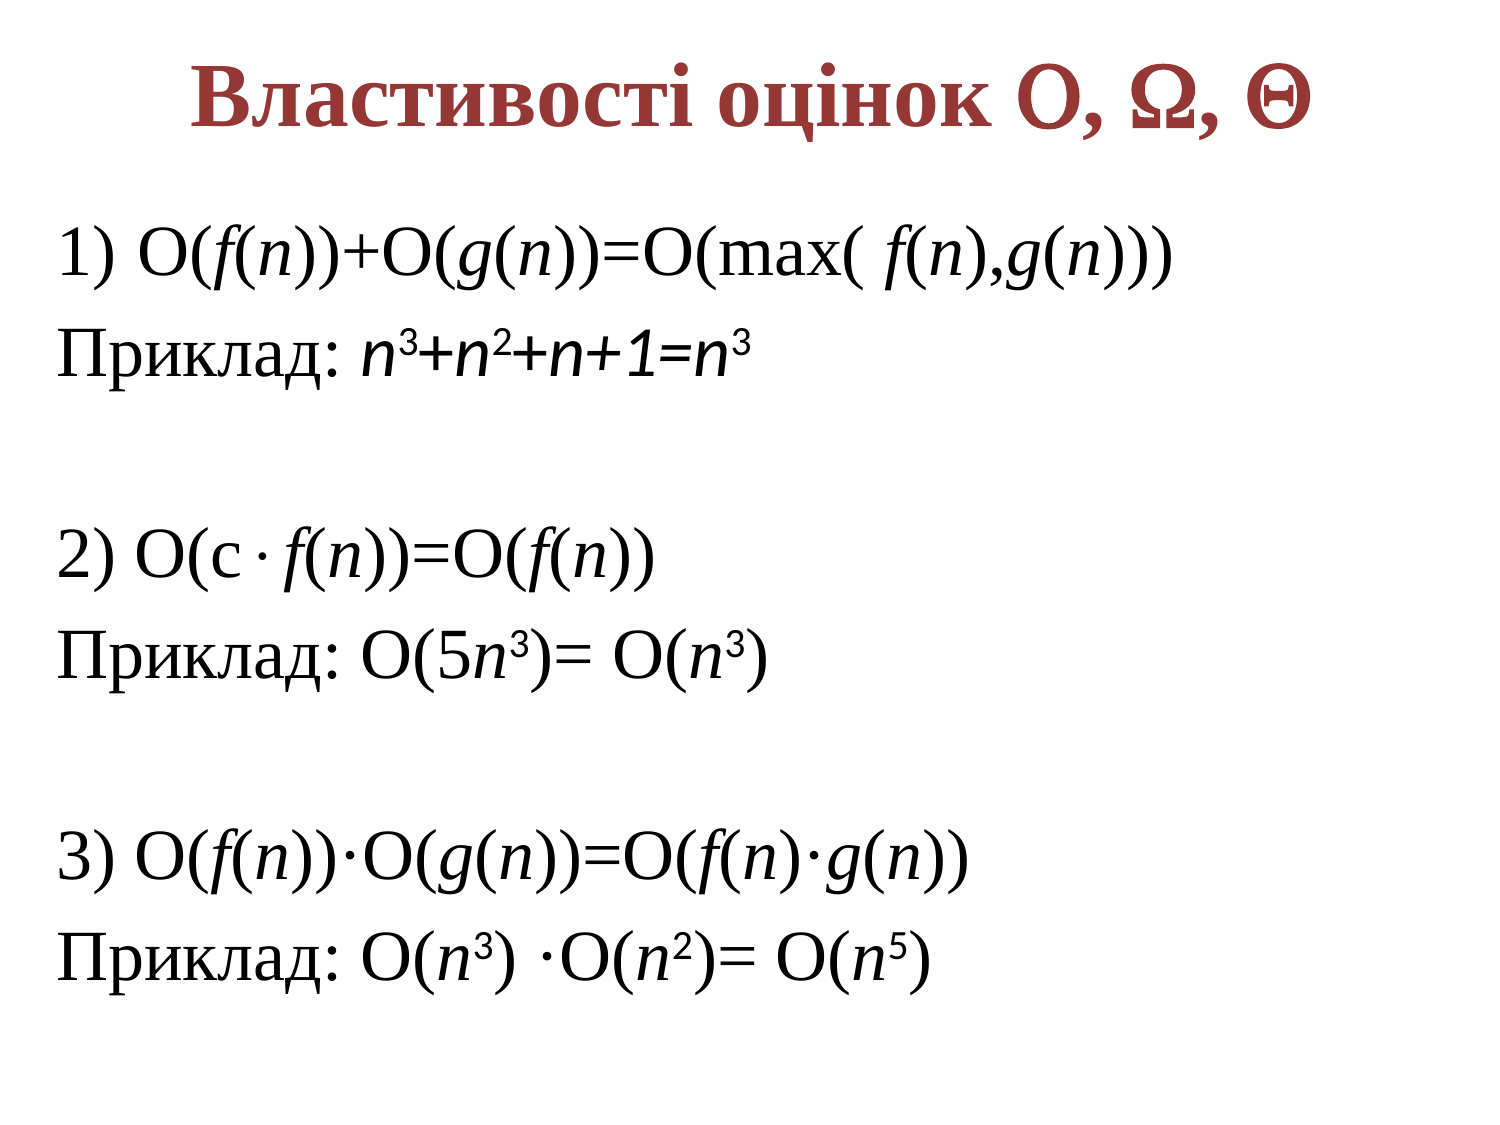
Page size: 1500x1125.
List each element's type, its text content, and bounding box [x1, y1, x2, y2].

title Властивості оцінок , ,  [76, 19, 1427, 161]
list O(f(n))+O(g(n))=O(max( f(n),g(n))) Приклад: n3+n2+n+1=n3 2) O(cf(n))=O(f(n)) Приклад: O(5n3)= O(n3) 3) O(f(n))·O(g(n))=O(f(n)·g(n)) Приклад: O(n3) ·O(n2)= O(n5) [41, 196, 1459, 1005]
